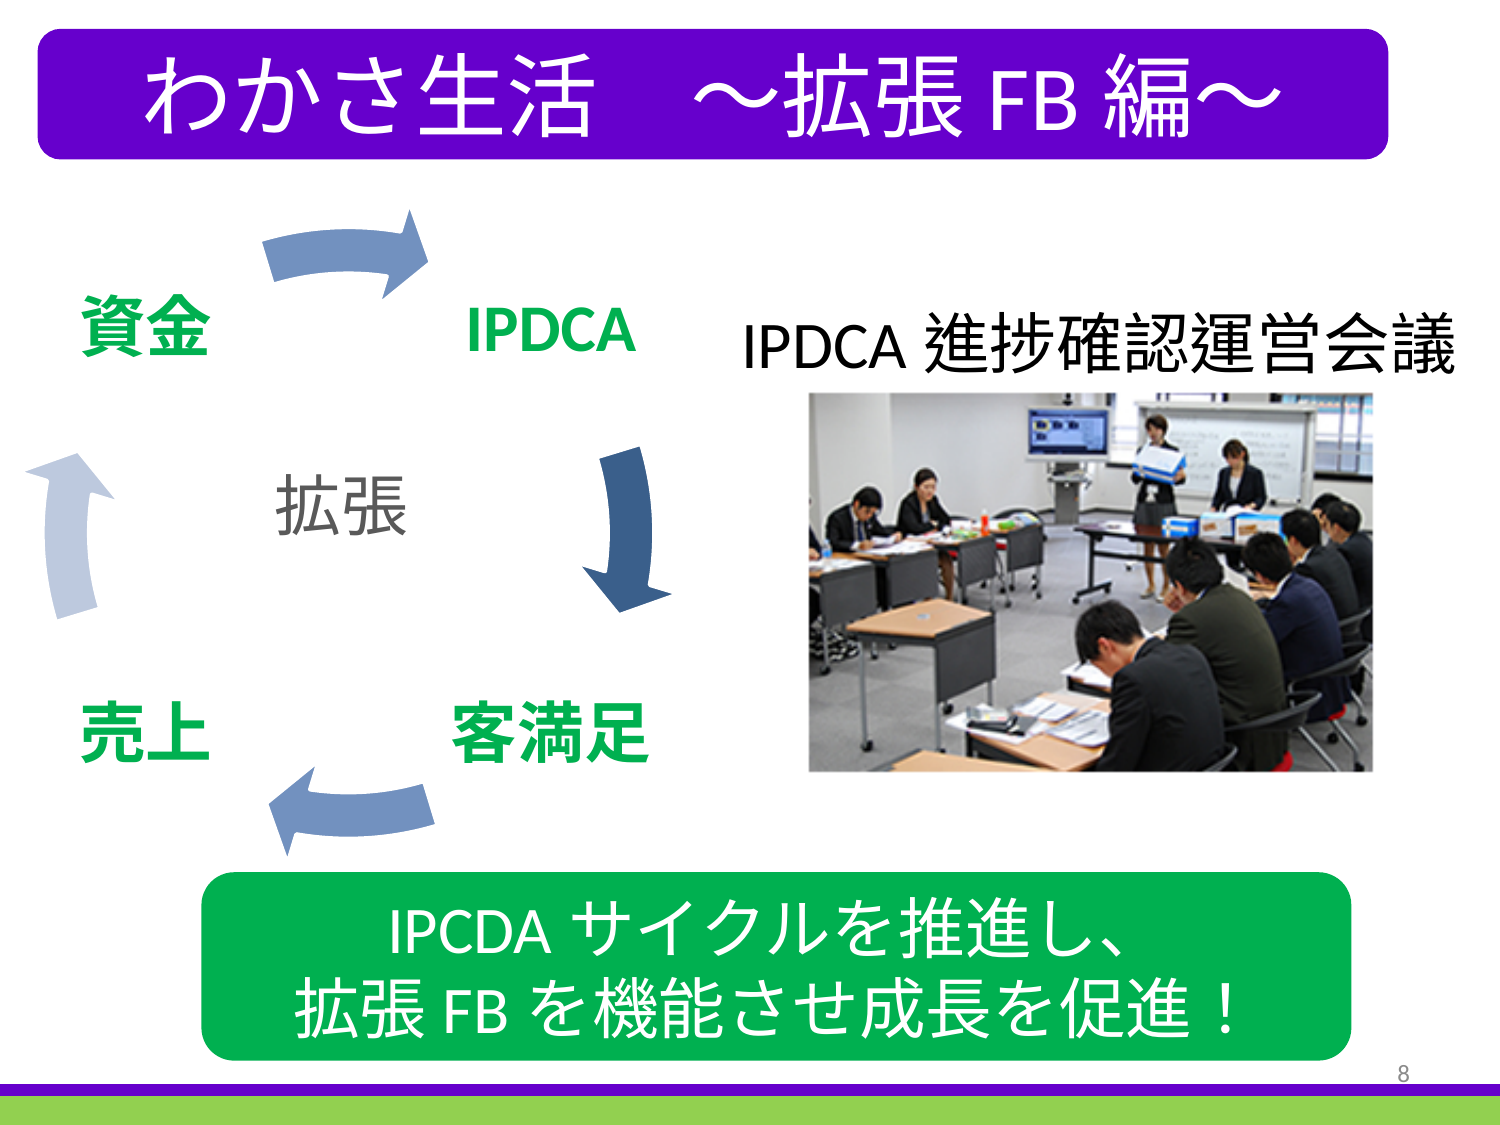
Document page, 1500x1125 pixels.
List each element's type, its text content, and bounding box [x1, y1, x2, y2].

text_box IPCDAサイクルを推進し、 拡張FBを機能させ成長を促進！ [201, 872, 1352, 1061]
slide_number 8 [1074, 1042, 1425, 1084]
text_box IPDCA進捗確認運営会議 [726, 293, 1500, 389]
text_box [0, 1096, 1500, 1125]
picture [801, 385, 1384, 781]
text_box わかさ生活 ～拡張FB編～ [37, 28, 1389, 160]
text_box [0, 196, 698, 870]
text_box [0, 1084, 1500, 1096]
